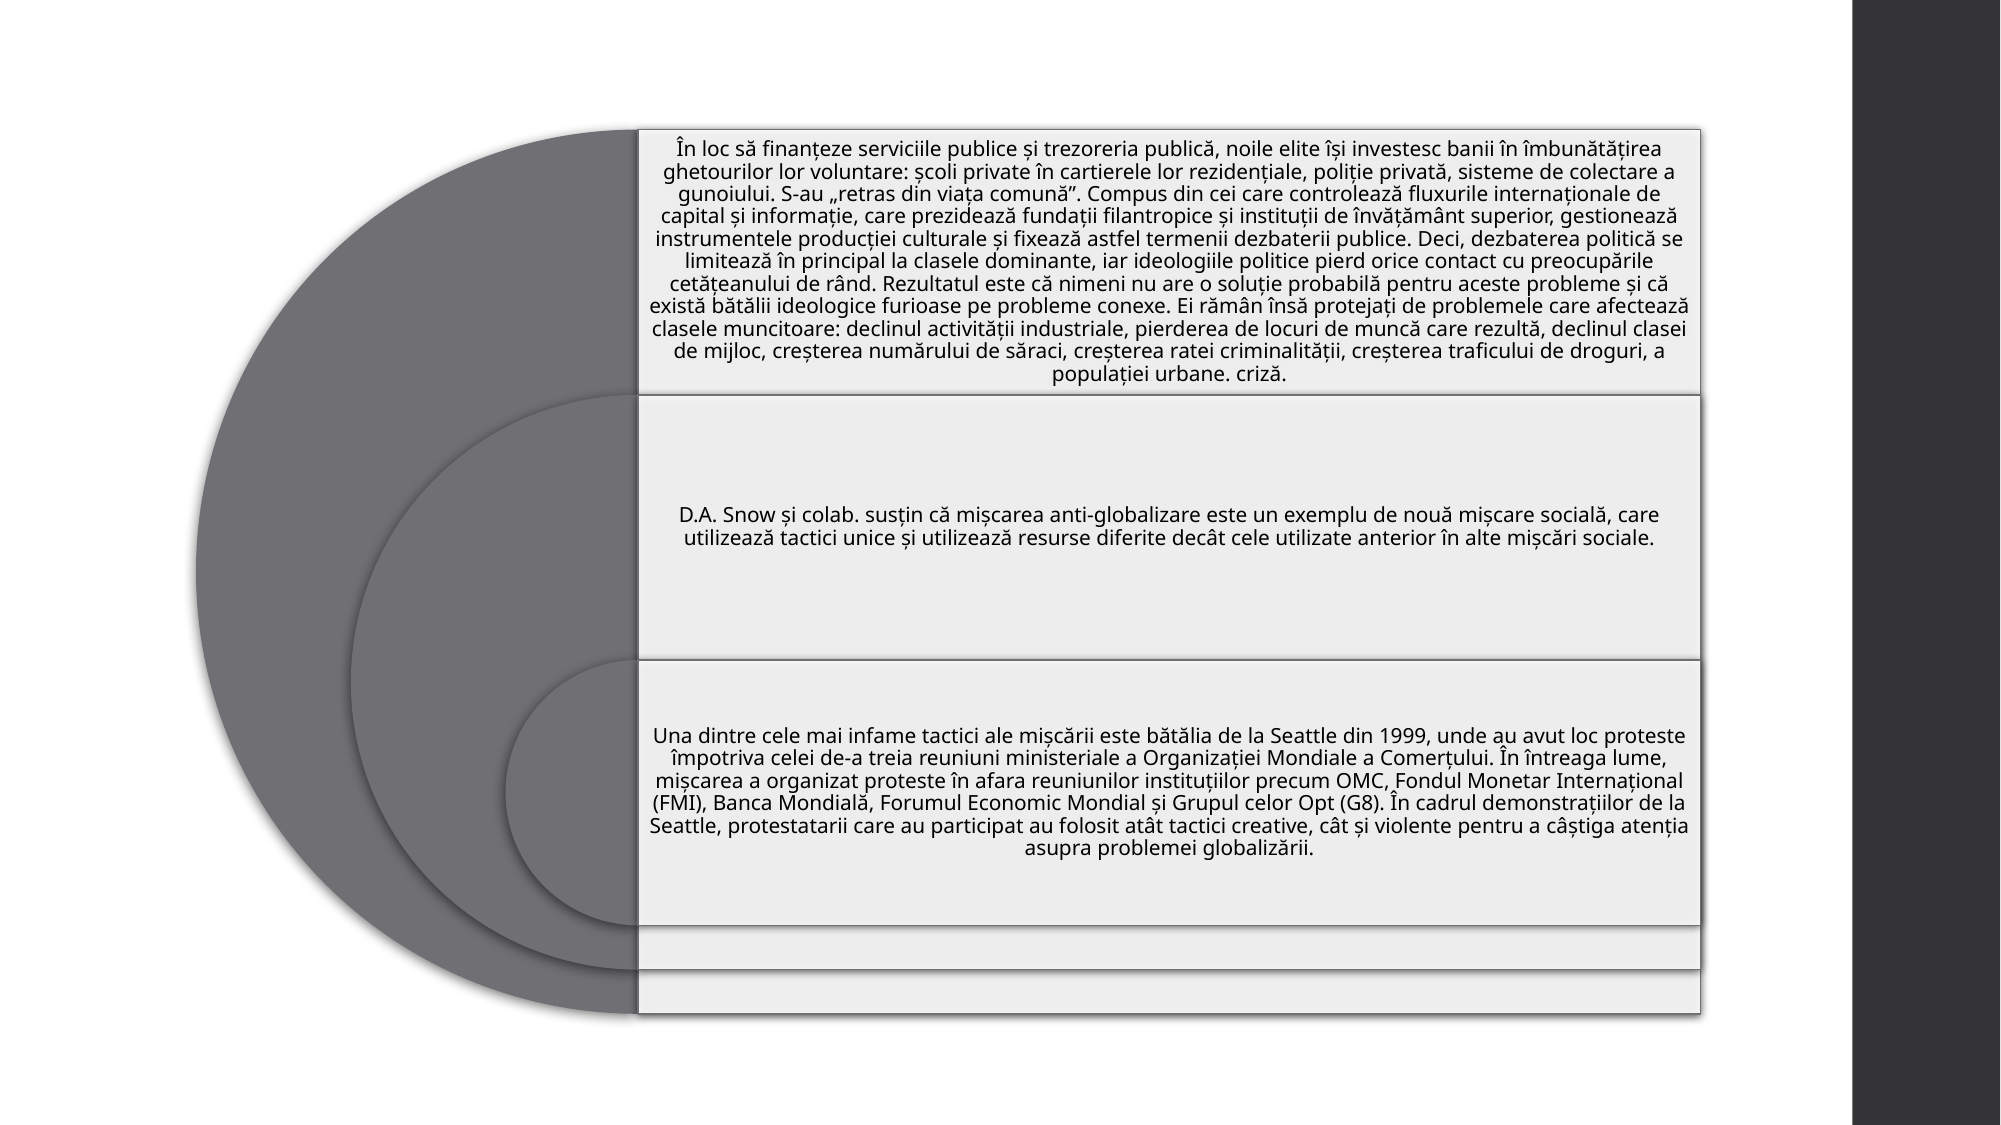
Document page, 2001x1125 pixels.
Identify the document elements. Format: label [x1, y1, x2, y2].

list [195, 129, 1701, 1015]
